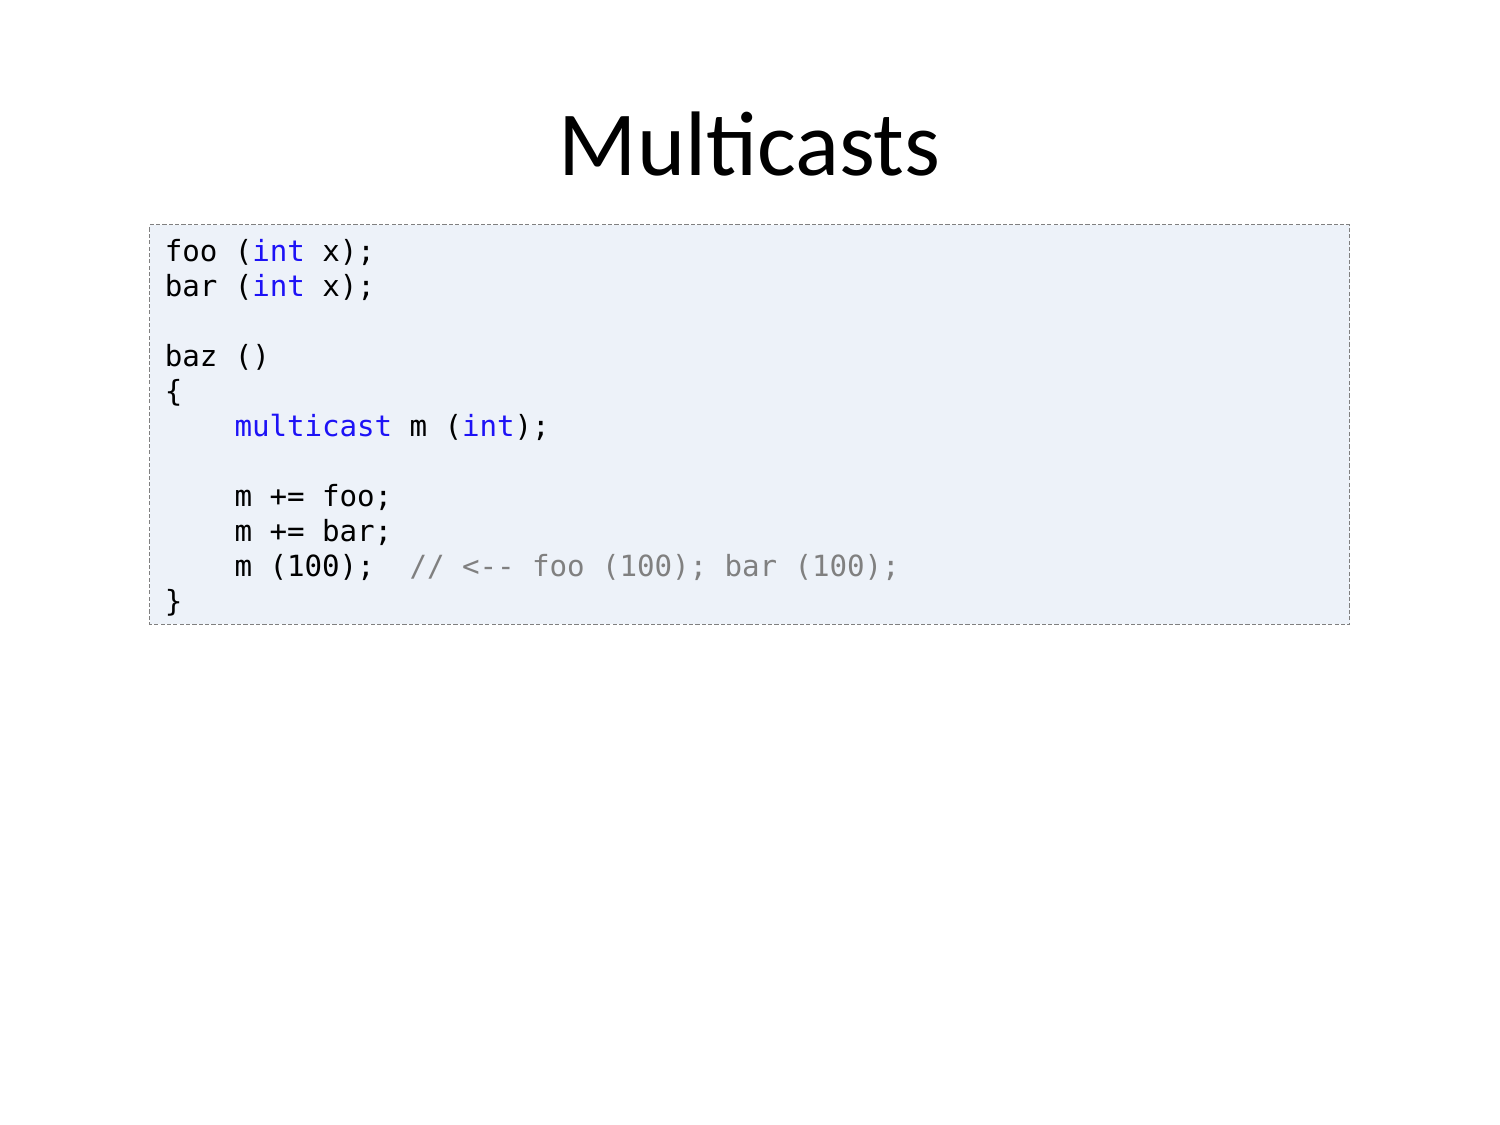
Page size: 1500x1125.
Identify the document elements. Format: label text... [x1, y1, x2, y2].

text_box foo (int x); bar (int x); baz () { multicast m (int); m += foo; m += bar; m (100); // <-- foo (100); bar (100); } [149, 224, 1350, 625]
title Multicasts [75, 45, 1425, 233]
